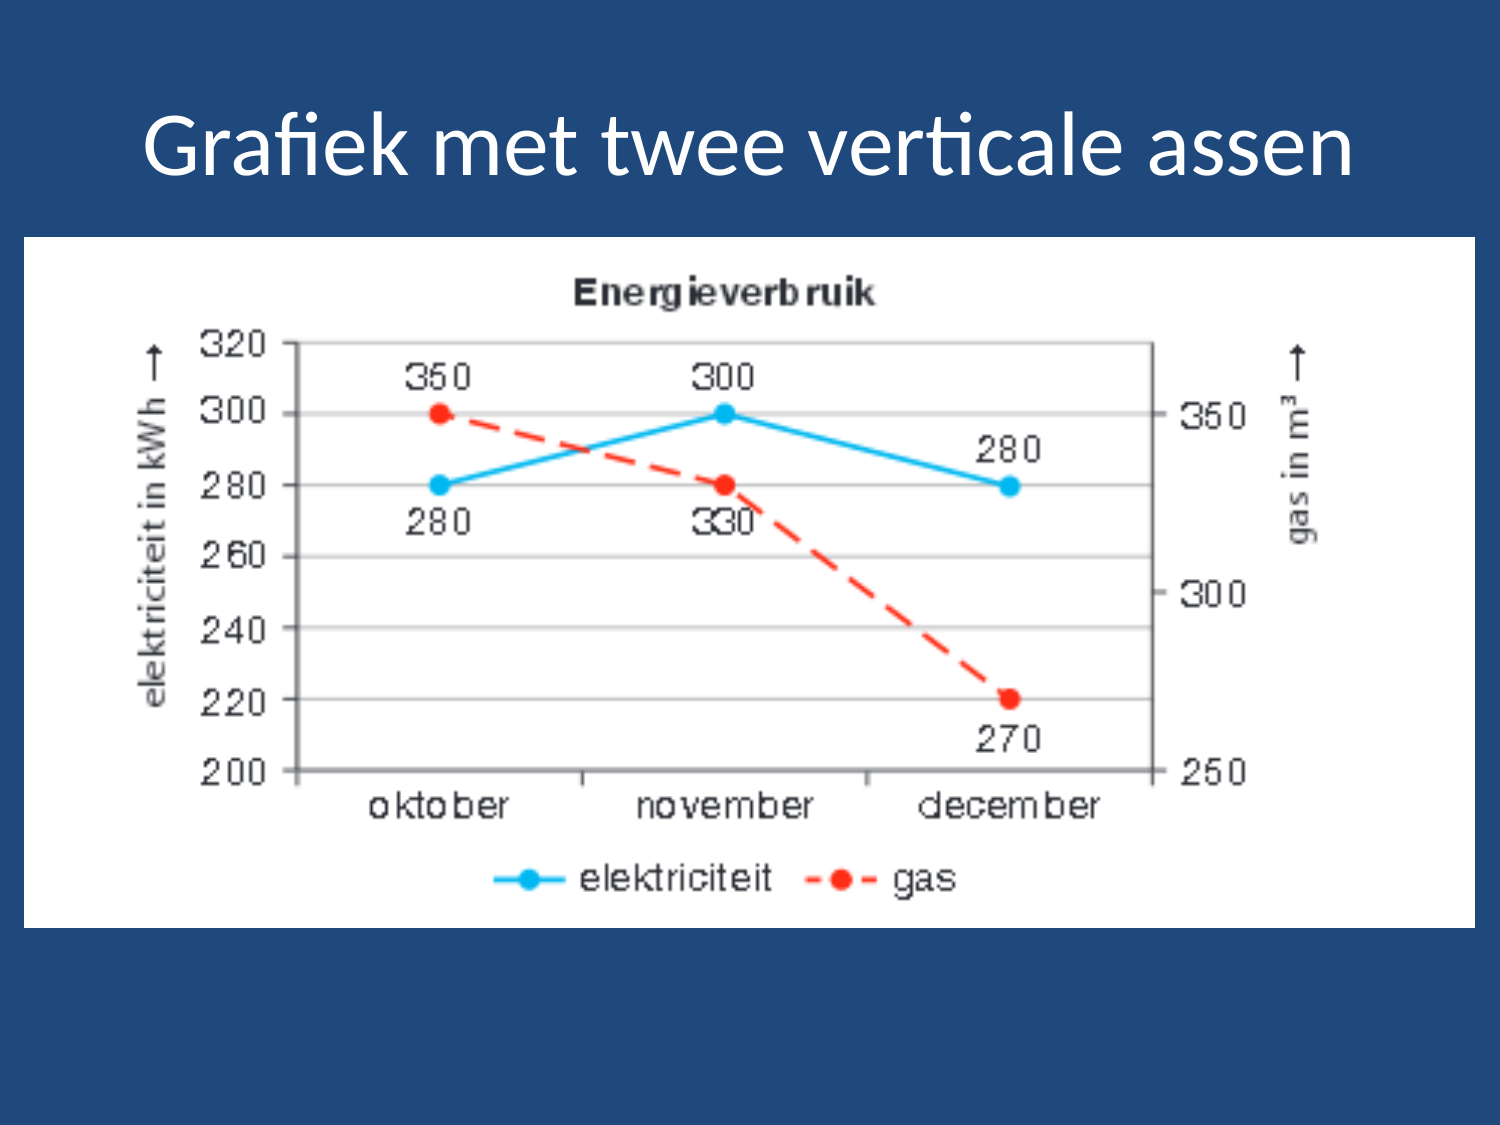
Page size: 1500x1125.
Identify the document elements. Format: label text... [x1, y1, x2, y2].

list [24, 237, 1476, 929]
title Grafiek met twee verticale assen [75, 45, 1425, 233]
